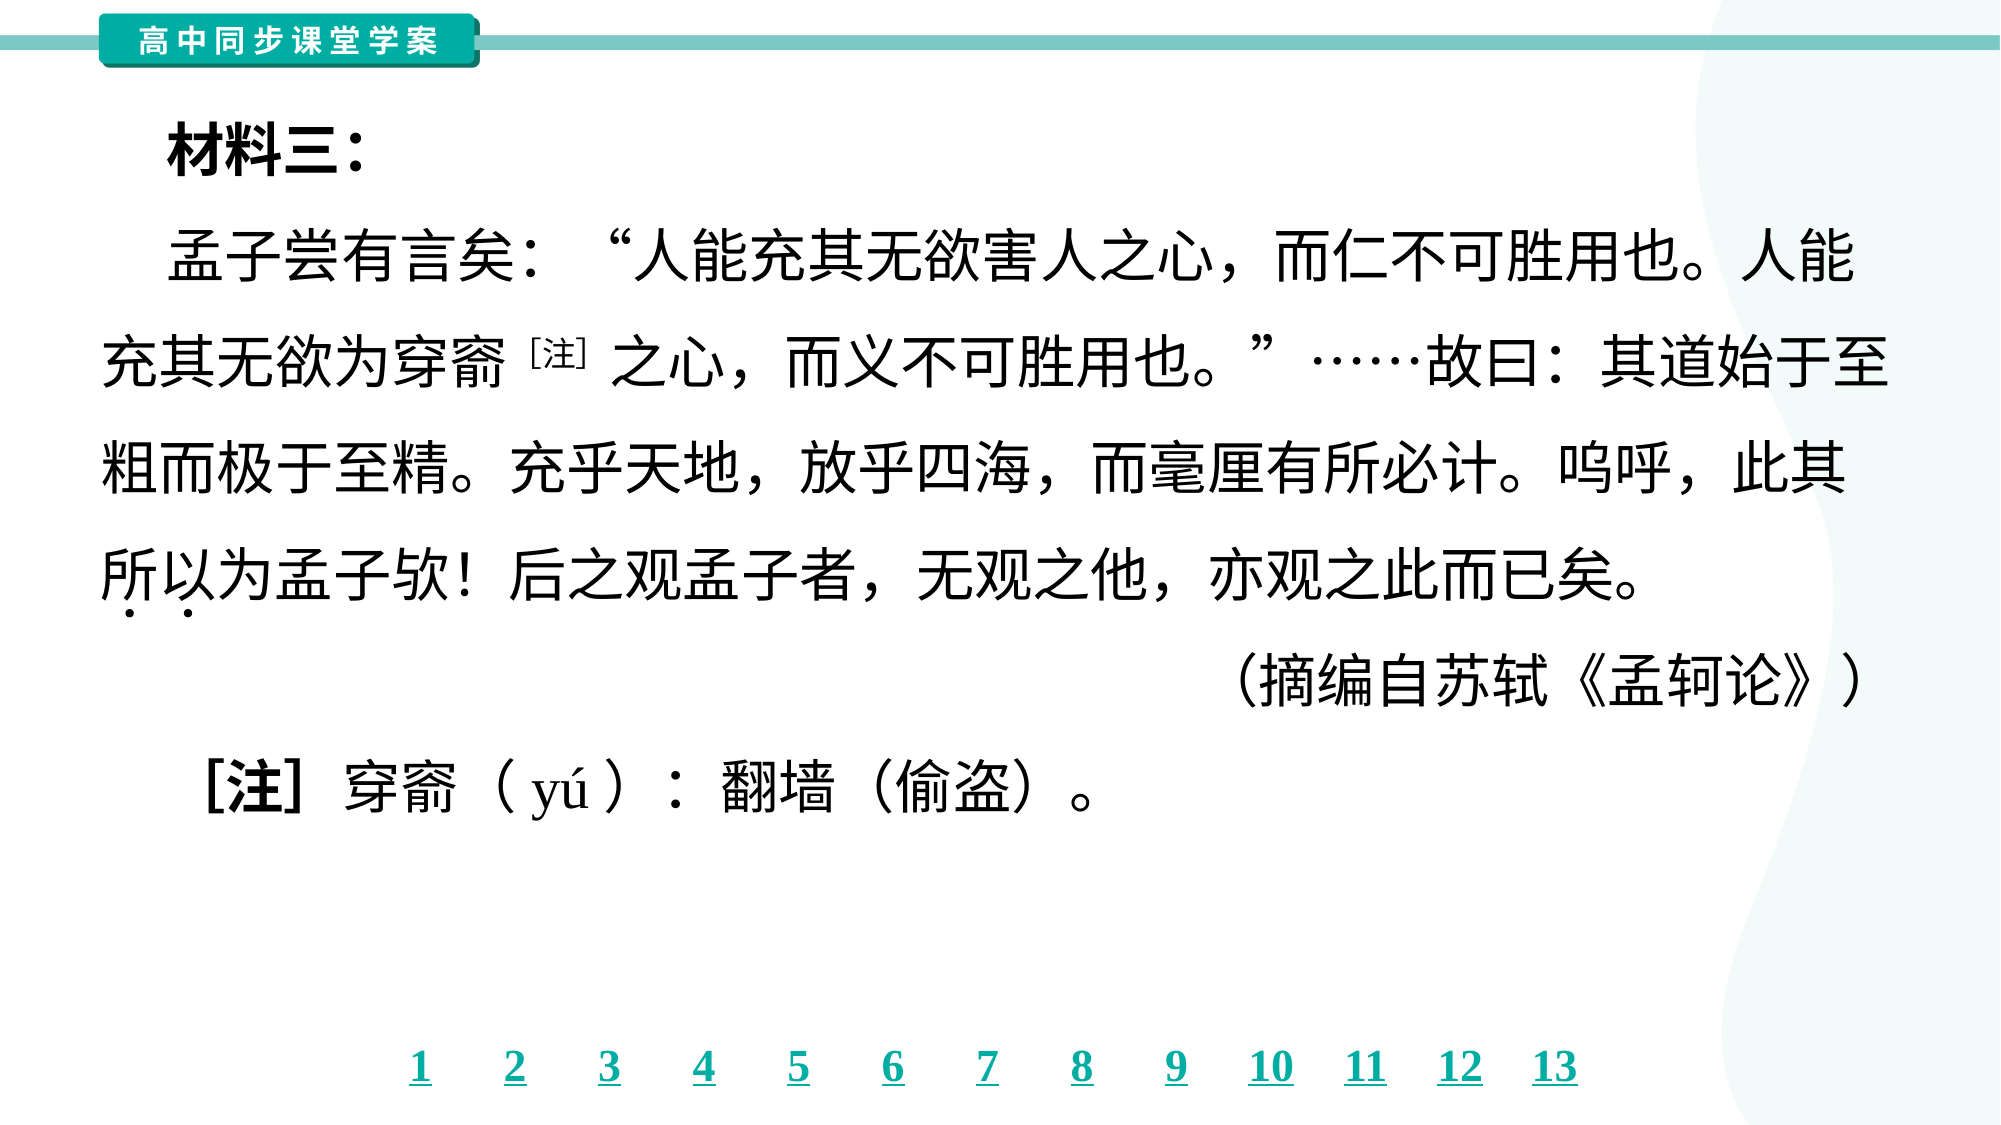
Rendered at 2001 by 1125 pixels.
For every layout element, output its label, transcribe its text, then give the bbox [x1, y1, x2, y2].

text_box [125, 608, 134, 618]
text_box [183, 608, 193, 618]
text_box 材料三： 孟子尝有言矣：“人能充其无欲害人之心，而仁不可胜用也。人能 充其无欲为穿窬［注］之心，而义不可胜用也。”……故曰：其道始于至 粗而极于至精。充乎天地，放乎四海，而毫厘有所必计。呜呼，此其 所以为孟子欤！后之观孟子者，无观之他，亦观之此而已矣。 （摘编自苏轼《孟轲论》） ［注］穿窬（yú）：翻墙（偷盗）。 [100, 76, 1899, 821]
picture [0, 0, 2000, 1125]
